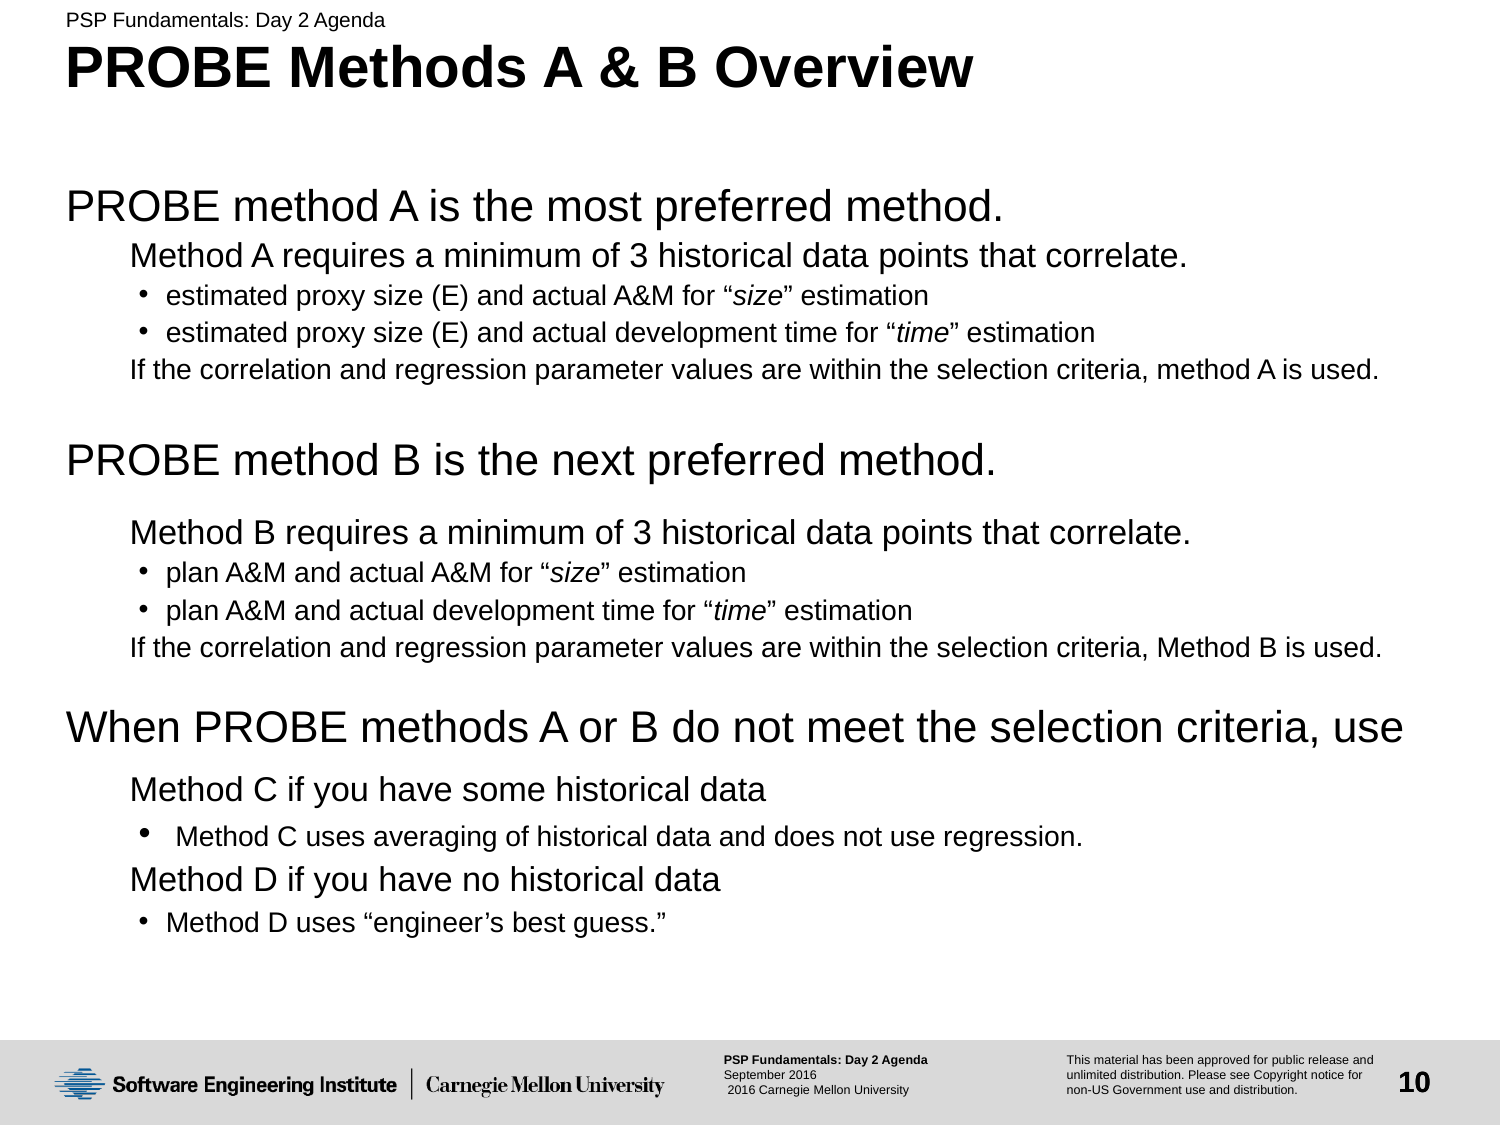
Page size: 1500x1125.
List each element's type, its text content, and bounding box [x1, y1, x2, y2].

title PROBE Methods A & B Overview [65, 37, 1430, 148]
list PROBE method A is the most preferred method. Method A requires a minimum of 3 historical data points that correlate. estimated proxy size (E) and actual A&M for “size” estimation estimated proxy size (E) and actual development time for “time” estimation If the correlation and regression parameter values are within the selection criteria, method A is used. PROBE method B is the next preferred method. Method B requires a minimum of 3 historical data points that correlate. plan A&M and actual A&M for “size” estimation plan A&M and actual development time for “time” estimation If the correlation and regression parameter values are within the selection criteria, Method B is used. When PROBE methods A or B do not meet the selection criteria, use Method C if you have some historical data Method C uses averaging of historical data and does not use regression. Method D if you have no historical data Method D uses “engineer’s best guess.” [65, 177, 1431, 1000]
picture [46, 1061, 673, 1104]
